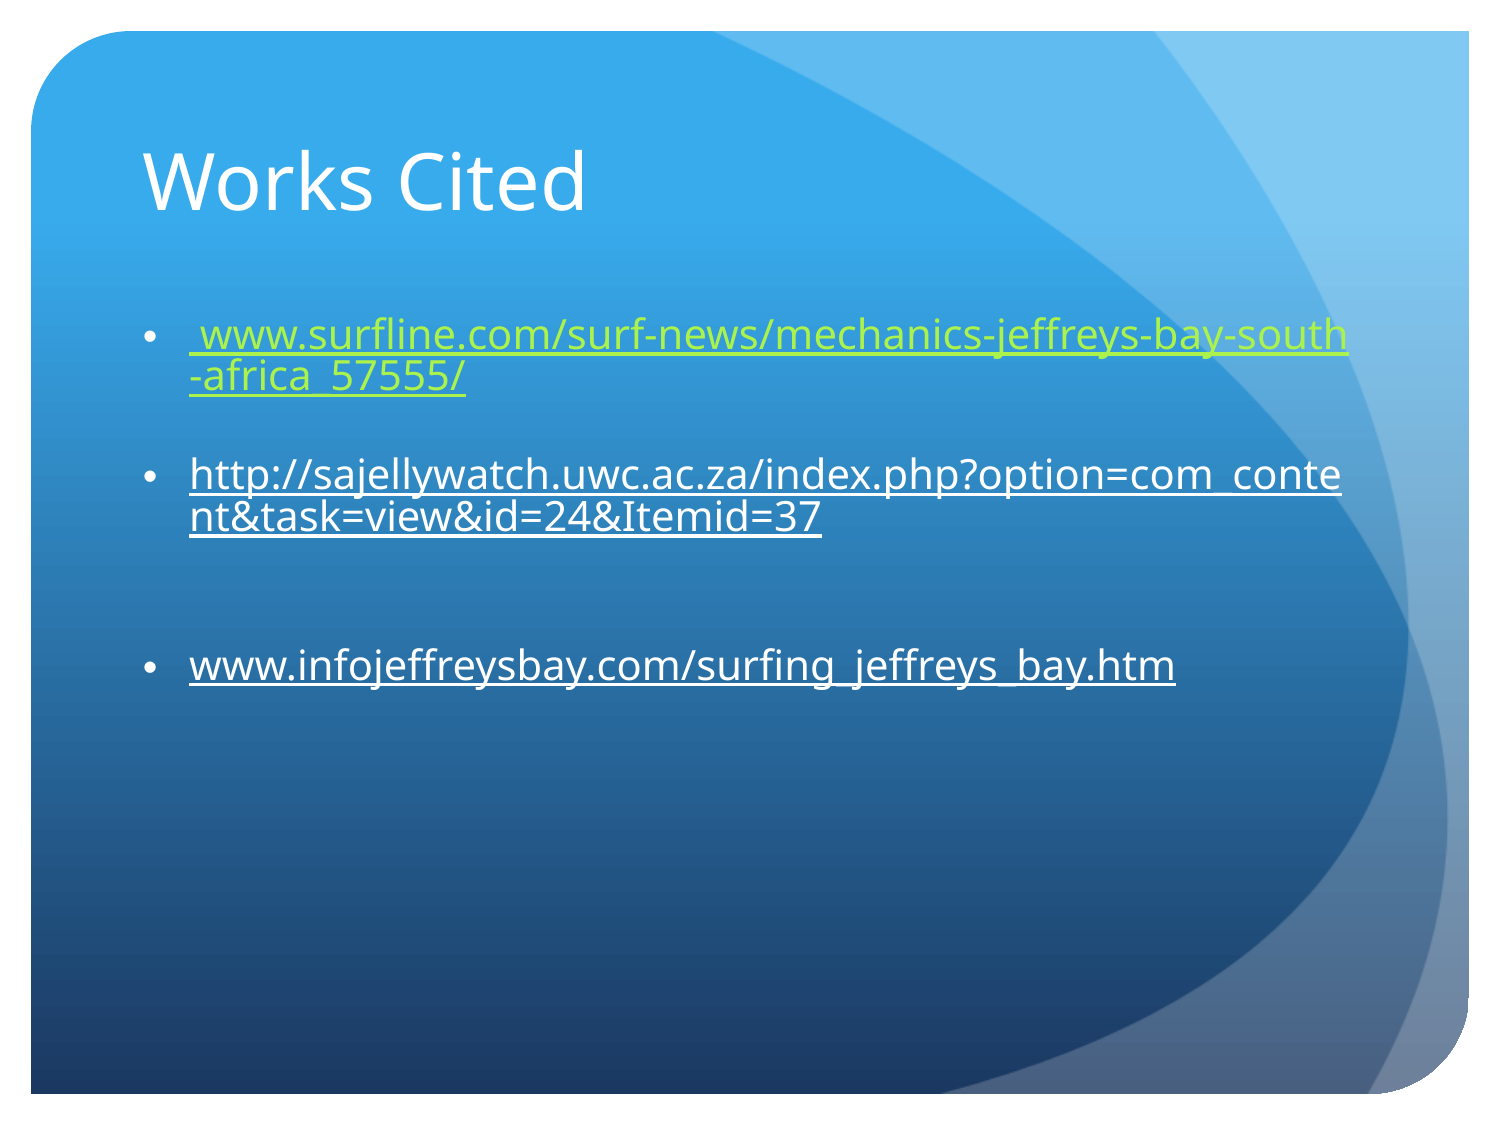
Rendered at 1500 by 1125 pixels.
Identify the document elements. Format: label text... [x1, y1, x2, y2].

title Works Cited [127, 62, 1372, 234]
picture [24, 30, 1473, 1094]
list www.surfline.com/surf-news/mechanics-jeffreys-bay-south-africa_57555/ http://sajellywatch.uwc.ac.za/index.php?option=com_content&task=view&id=24&Itemid=37 www.infojeffreysbay.com/surfing_jeffreys_bay.htm [127, 299, 1372, 991]
